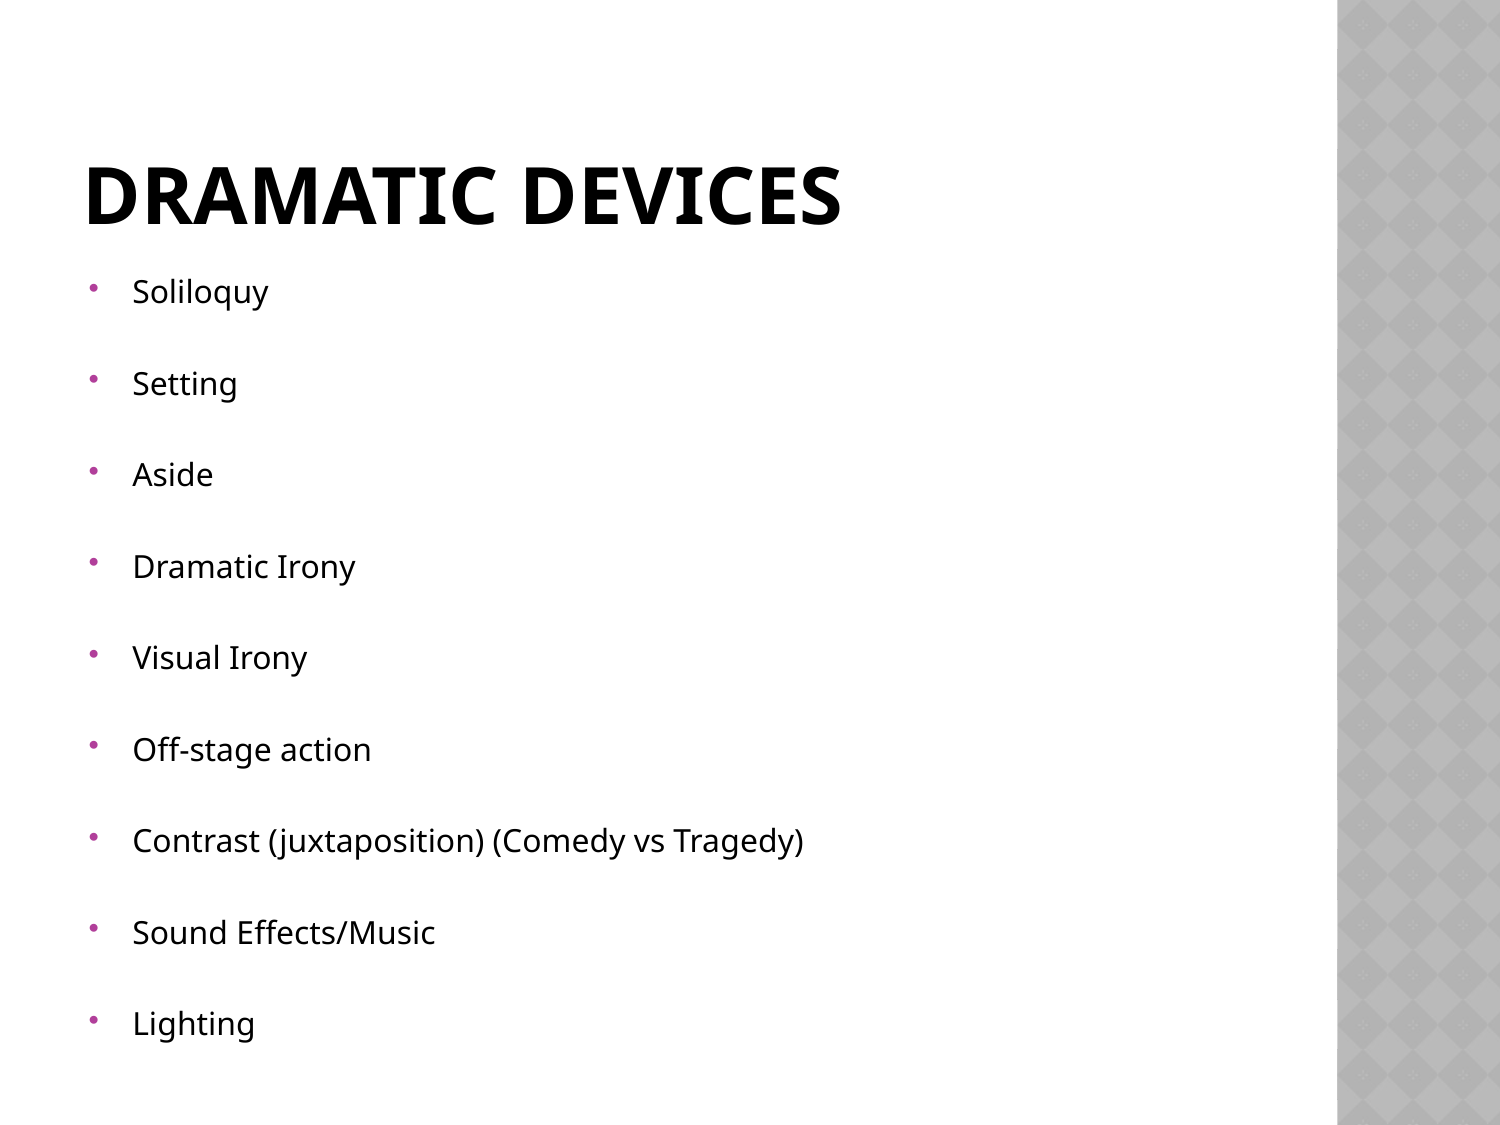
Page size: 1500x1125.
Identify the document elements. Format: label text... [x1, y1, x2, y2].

list Soliloquy Setting Aside Dramatic Irony Visual Irony Off-stage action Contrast (juxtaposition) (Comedy vs Tragedy) Sound Effects/Music Lighting [75, 264, 1263, 1059]
title Dramatic Devices [75, 52, 1263, 240]
